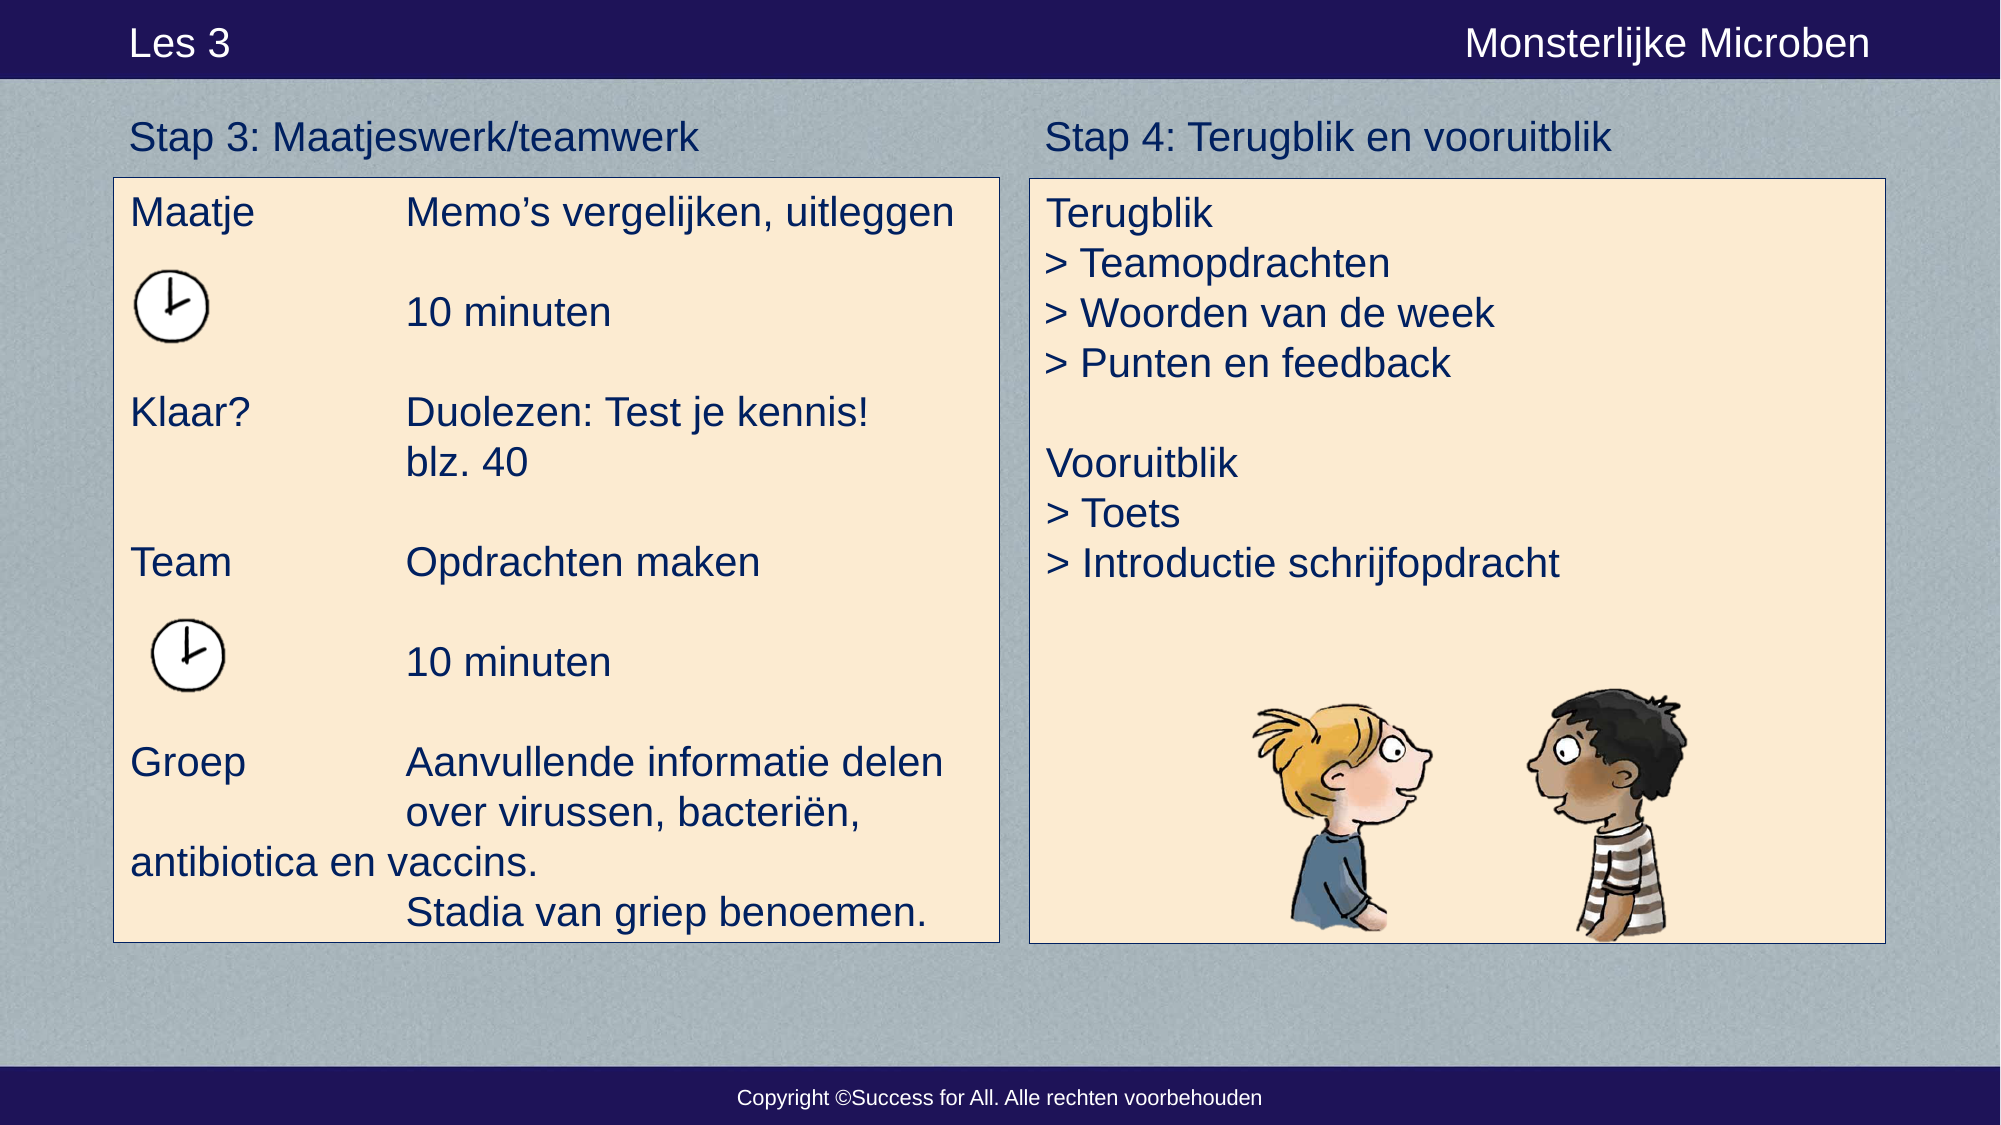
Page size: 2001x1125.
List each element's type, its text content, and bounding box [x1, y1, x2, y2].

text_box Copyright ©Success for All. Alle rechten voorbehouden [0, 1076, 2000, 1125]
picture [0, 0, 2001, 1125]
text_box Stap 3: Maatjeswerk/teamwerk [114, 102, 907, 168]
text_box Stap 4: Terugblik en vooruitblik [1029, 101, 1822, 167]
text_box Terugblik > Teamopdrachten > Woorden van de week > Punten en feedback Vooruitblik > Toets > Introductie schrijfopdracht [1029, 178, 1886, 944]
text_box Monsterlijke Microben [999, 8, 1886, 73]
text_box Les 3 [114, 8, 354, 73]
text_box Maatje Memo’s vergelijken, uitleggen 10 minuten Klaar? Duolezen: Test je kennis! blz. 40 Team Opdrachten maken 10 minuten Groep Aanvullende informatie delen over virussen, bacteriën, antibiotica en vaccins. Stadia van griep benoemen. [113, 177, 1000, 943]
